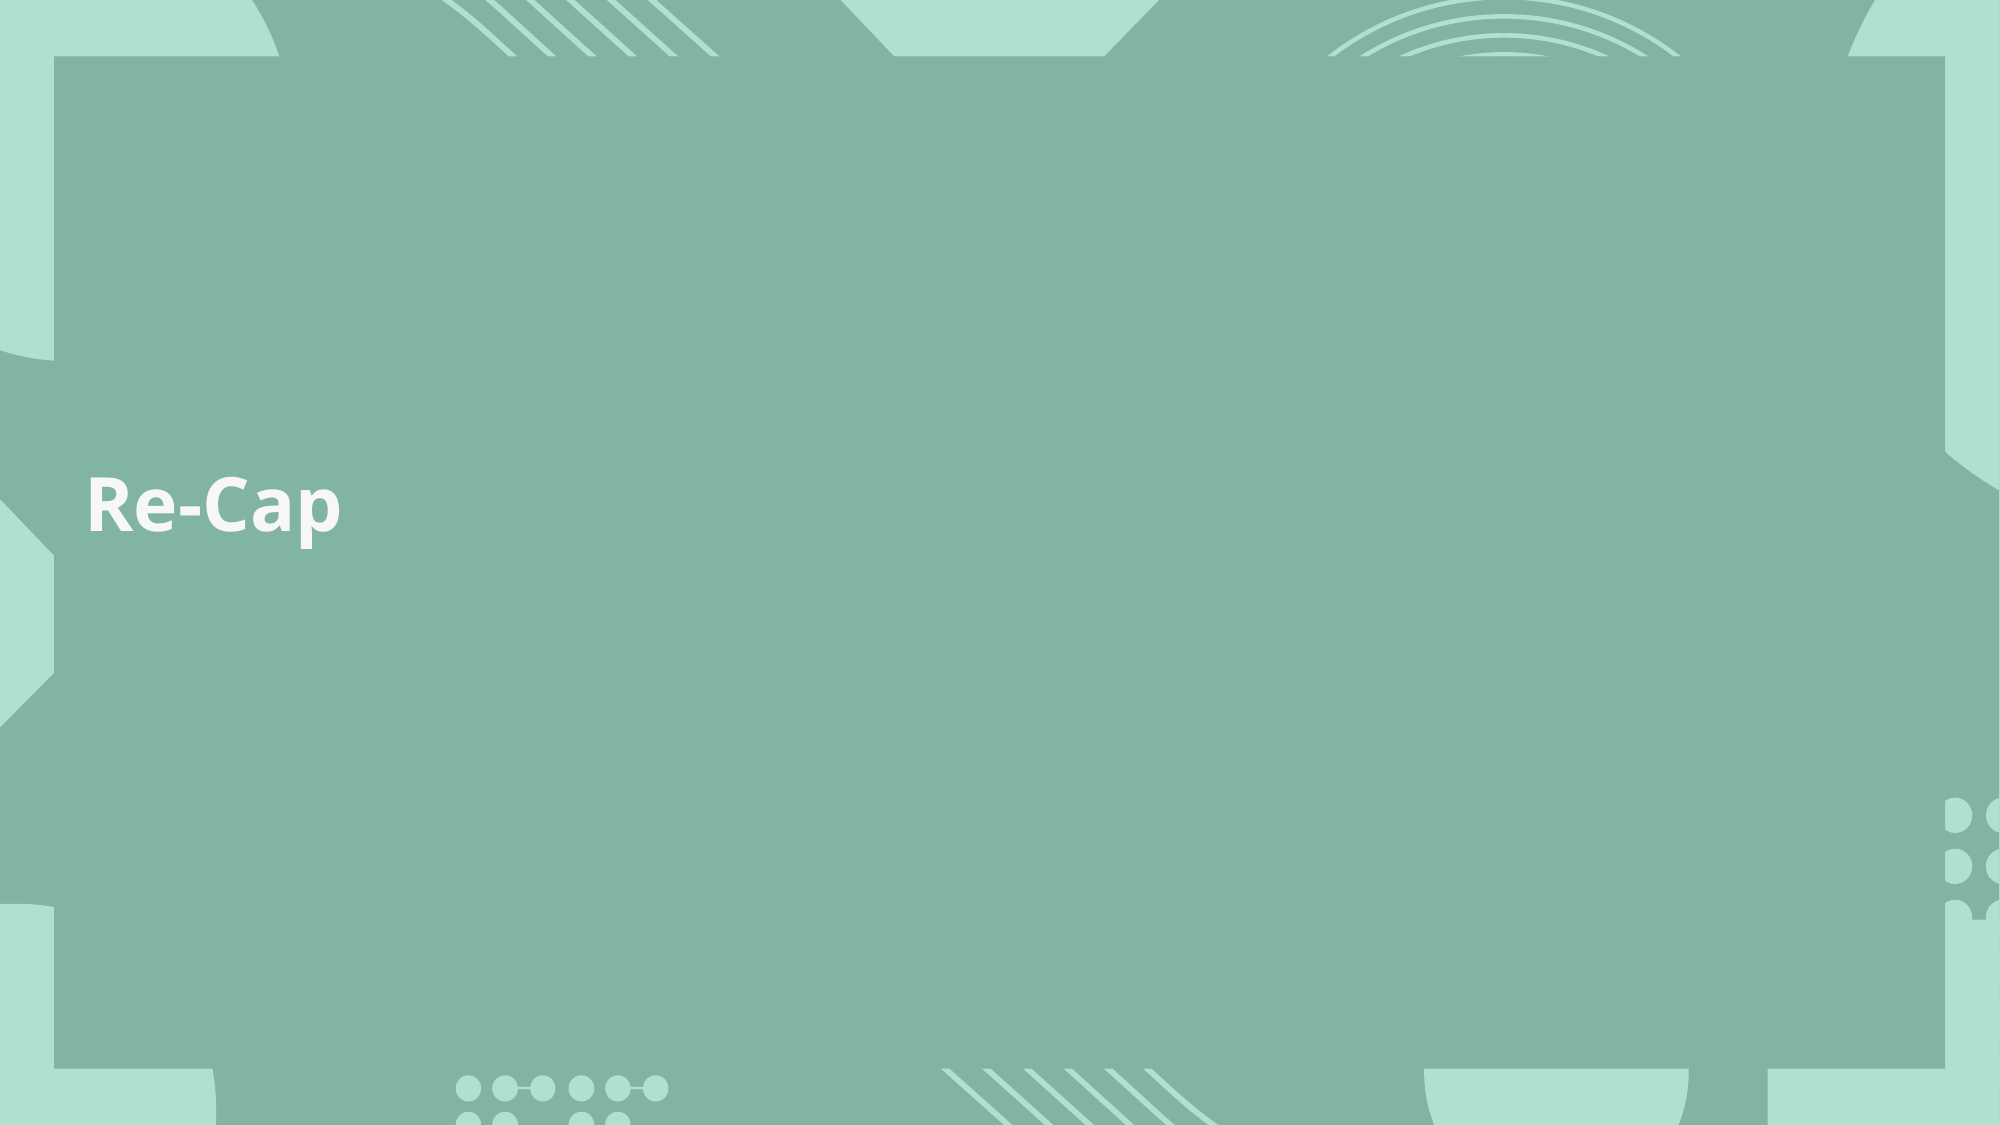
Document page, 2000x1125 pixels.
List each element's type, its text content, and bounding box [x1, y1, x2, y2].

title Re-Cap [69, 328, 1412, 549]
